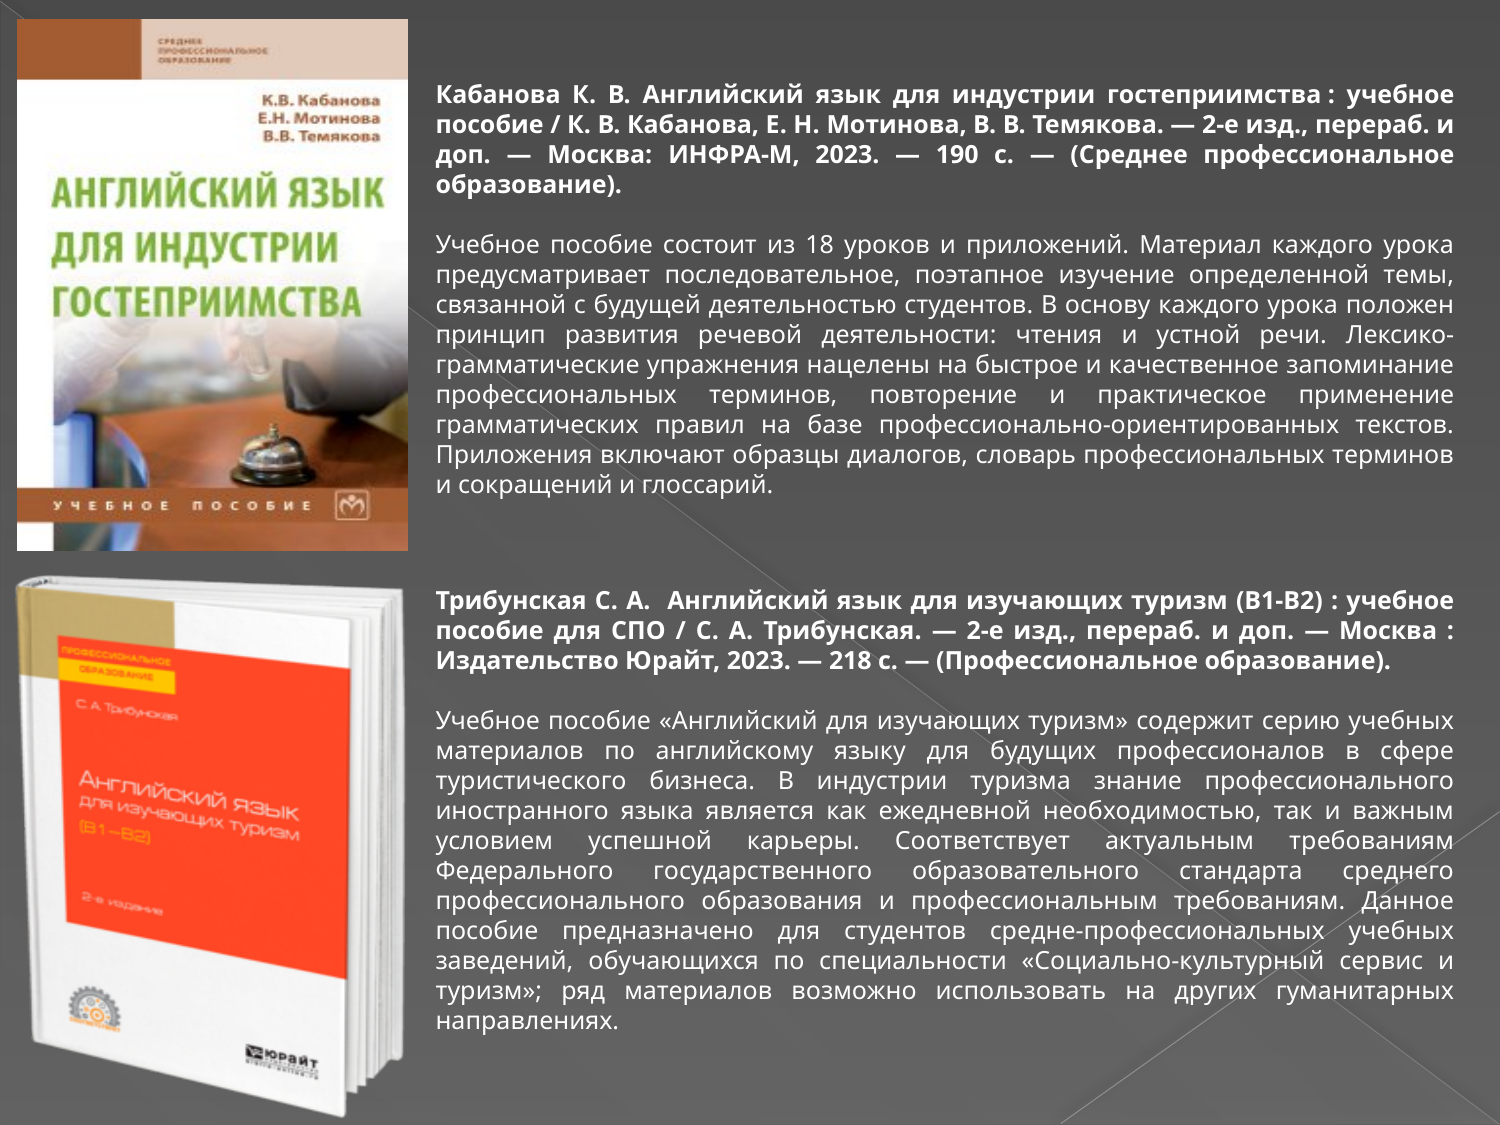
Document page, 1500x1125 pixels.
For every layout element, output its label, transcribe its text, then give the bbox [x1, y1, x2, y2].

picture [0, 18, 422, 1125]
text_box Трибунская С. А. Английский язык для изучающих туризм (B1-B2) : учебное пособие для СПО / С. А. Трибунская. — 2-е изд., перераб. и доп. — Москва : Издательство Юрайт, 2023. — 218 с. — (Профессиональное образование). Учебное пособие «Английский для изучающих туризм» содержит серию учебных материалов по английскому языку для будущих профессионалов в сфере туристического бизнеса. В индустрии туризма знание профессионального иностранного языка является как ежедневной необходимостью, так и важным условием успешной карьеры. Соответствует актуальным требованиям Федерального государственного образовательного стандарта среднего профессионального образования и профессиональным требованиям. Данное пособие предназначено для студентов средне-профессиональных учебных заведений, обучающихся по специальности «Социально-культурный сервис и туризм»; ряд материалов возможно использовать на других гуманитарных направлениях. [427, 577, 1471, 1042]
text_box Кабанова К. В. Английский язык для индустрии гостеприимства : учебное пособие / К. В. Кабанова, Е. Н. Мотинова, В. В. Темякова. — 2-е изд., перераб. и доп. — Москва: ИНФРА-М, 2023. — 190 с. — (Среднее профессиональное образование). Учебное пособие состоит из 18 уроков и приложений. Материал каждого урока предусматривает последовательное, поэтапное изучение определенной темы, связанной с будущей деятельностью студентов. В основу каждого урока положен принцип развития речевой деятельности: чтения и устной речи. Лексико-грамматические упражнения нацелены на быстрое и качественное запоминание профессиональных терминов, повторение и практическое применение грамматических правил на базе профессионально-ориентированных текстов. Приложения включают образцы диалогов, словарь профессиональных терминов и сокращений и глоссарий. [420, 71, 1471, 506]
